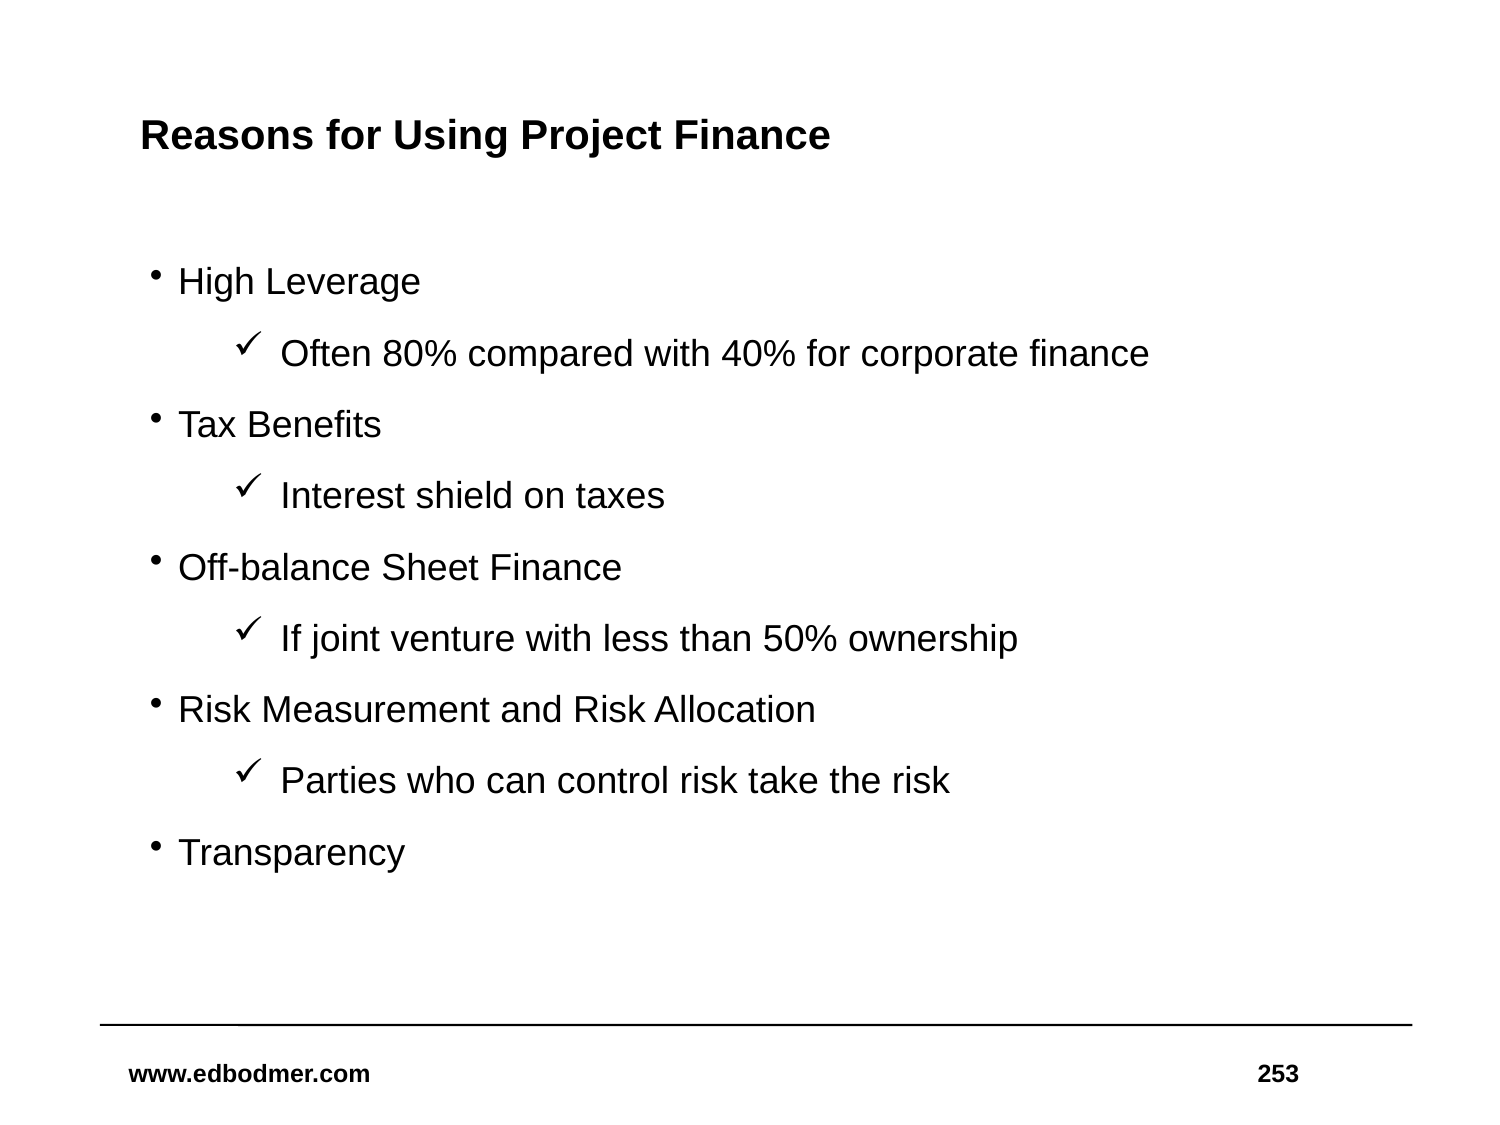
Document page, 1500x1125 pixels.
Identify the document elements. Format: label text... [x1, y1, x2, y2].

title Reasons for Using Project Finance [125, 99, 1288, 225]
list High Leverage Often 80% compared with 40% for corporate finance Tax Benefits Interest shield on taxes Off-balance Sheet Finance If joint venture with less than 50% ownership Risk Measurement and Risk Allocation Parties who can control risk take the risk Transparency [125, 249, 1375, 1000]
